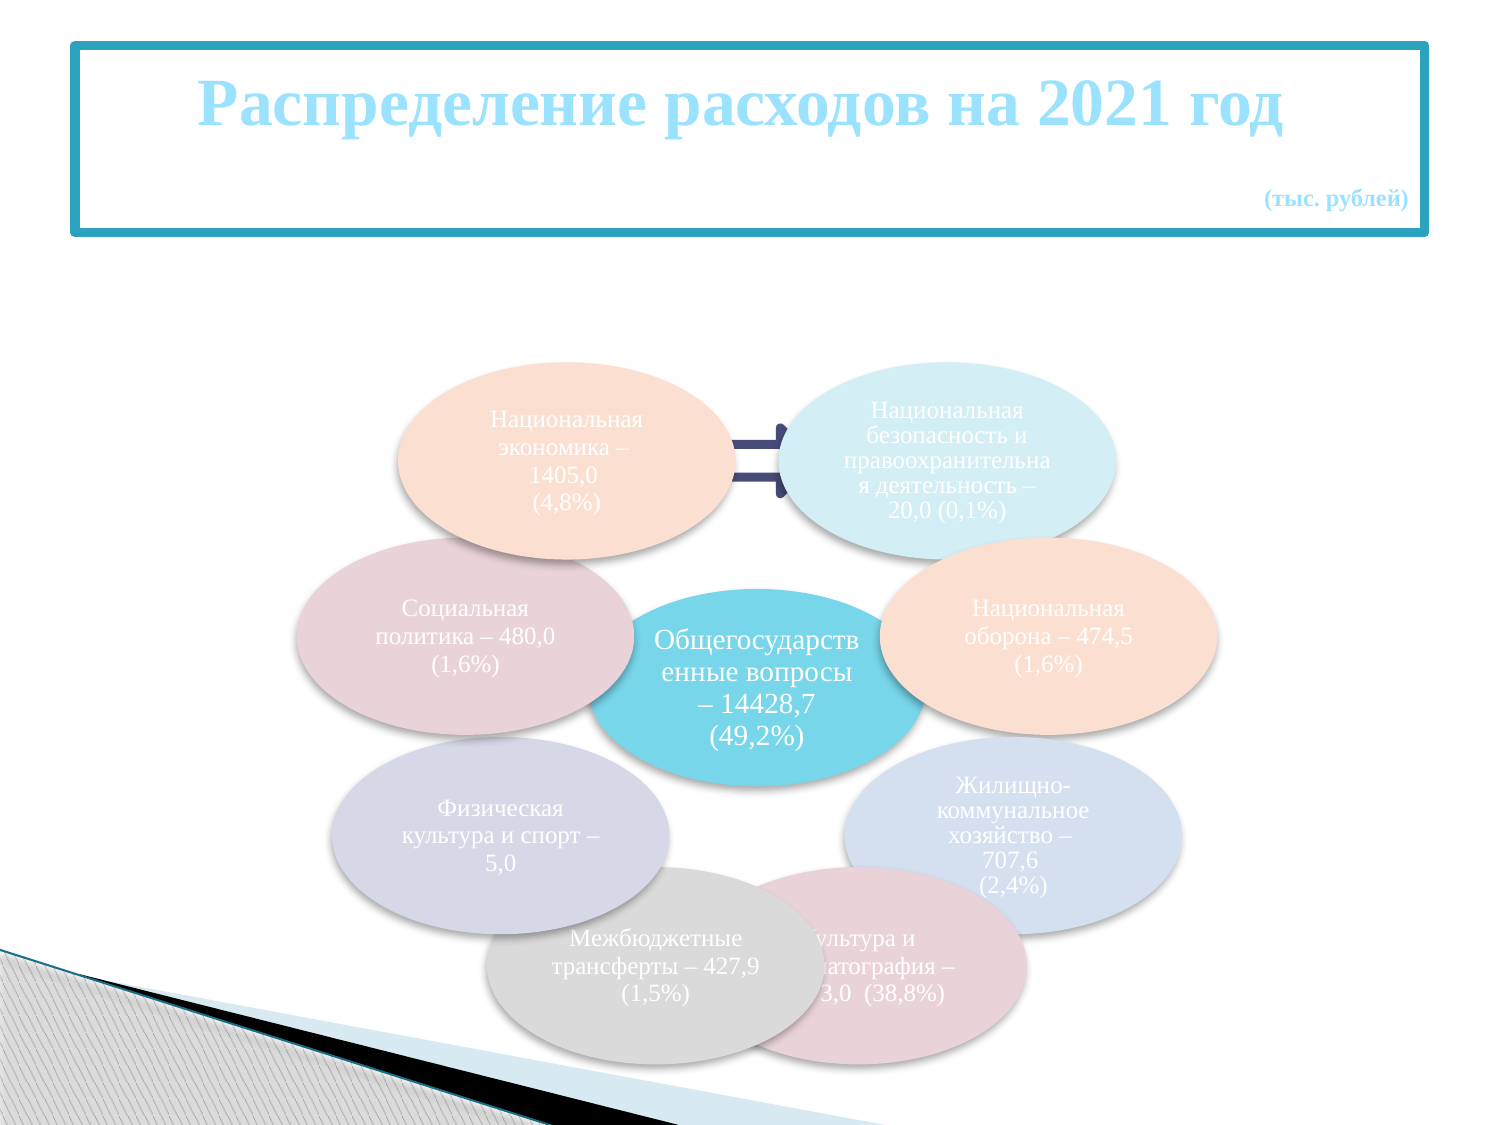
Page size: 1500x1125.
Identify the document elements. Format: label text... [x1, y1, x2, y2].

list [81, 292, 1433, 1083]
title Распределение расходов на 2021 год (тыс. рублей) [70, 41, 1429, 237]
